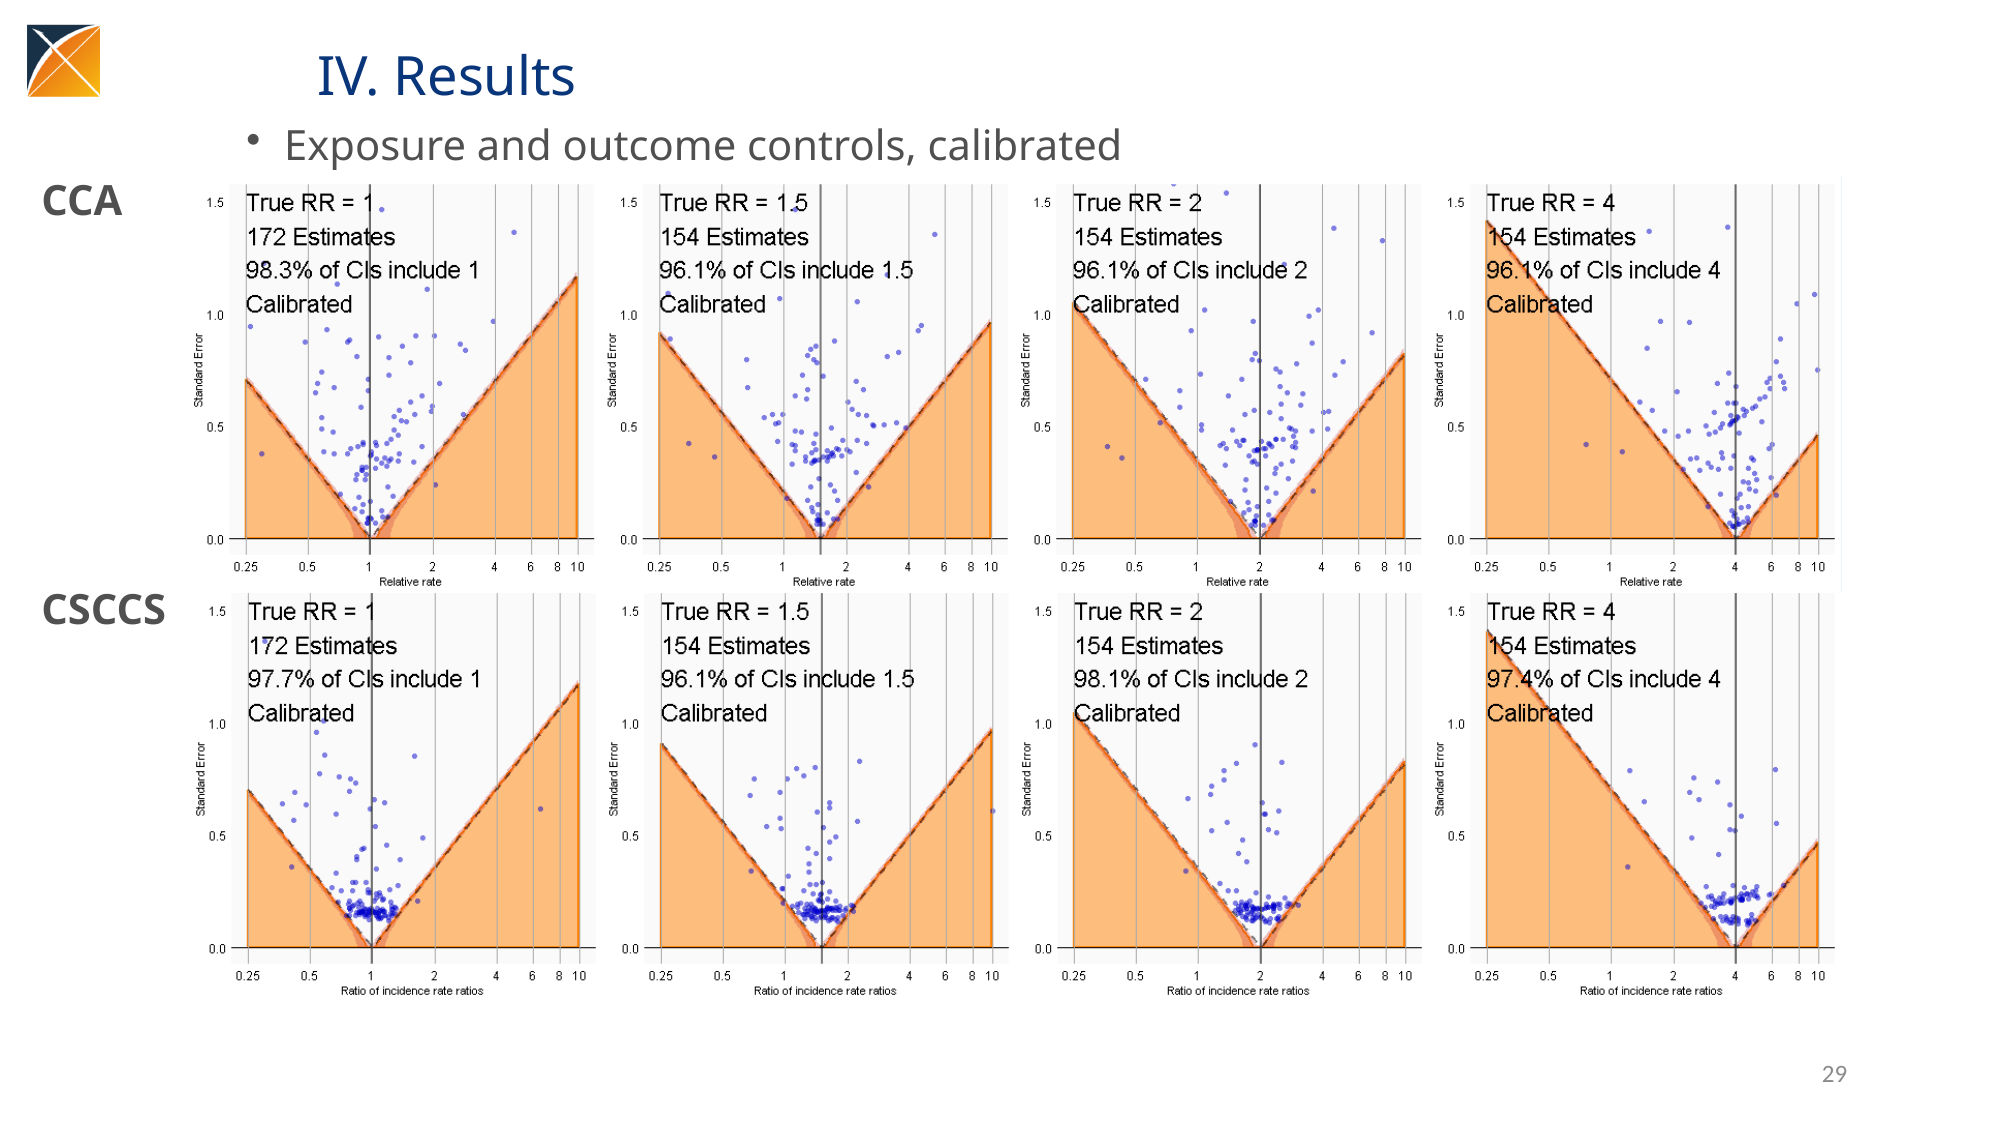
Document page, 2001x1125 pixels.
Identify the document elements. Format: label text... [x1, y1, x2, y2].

slide_number 29 [1412, 1042, 1863, 1103]
text_box CCA [41, 173, 183, 269]
text_box Exposure and outcome controls, calibrated [246, 119, 1612, 176]
text_box IV. Results [317, 41, 1921, 110]
picture [189, 176, 1842, 1000]
text_box CSCCS [41, 582, 191, 678]
picture [27, 24, 100, 97]
